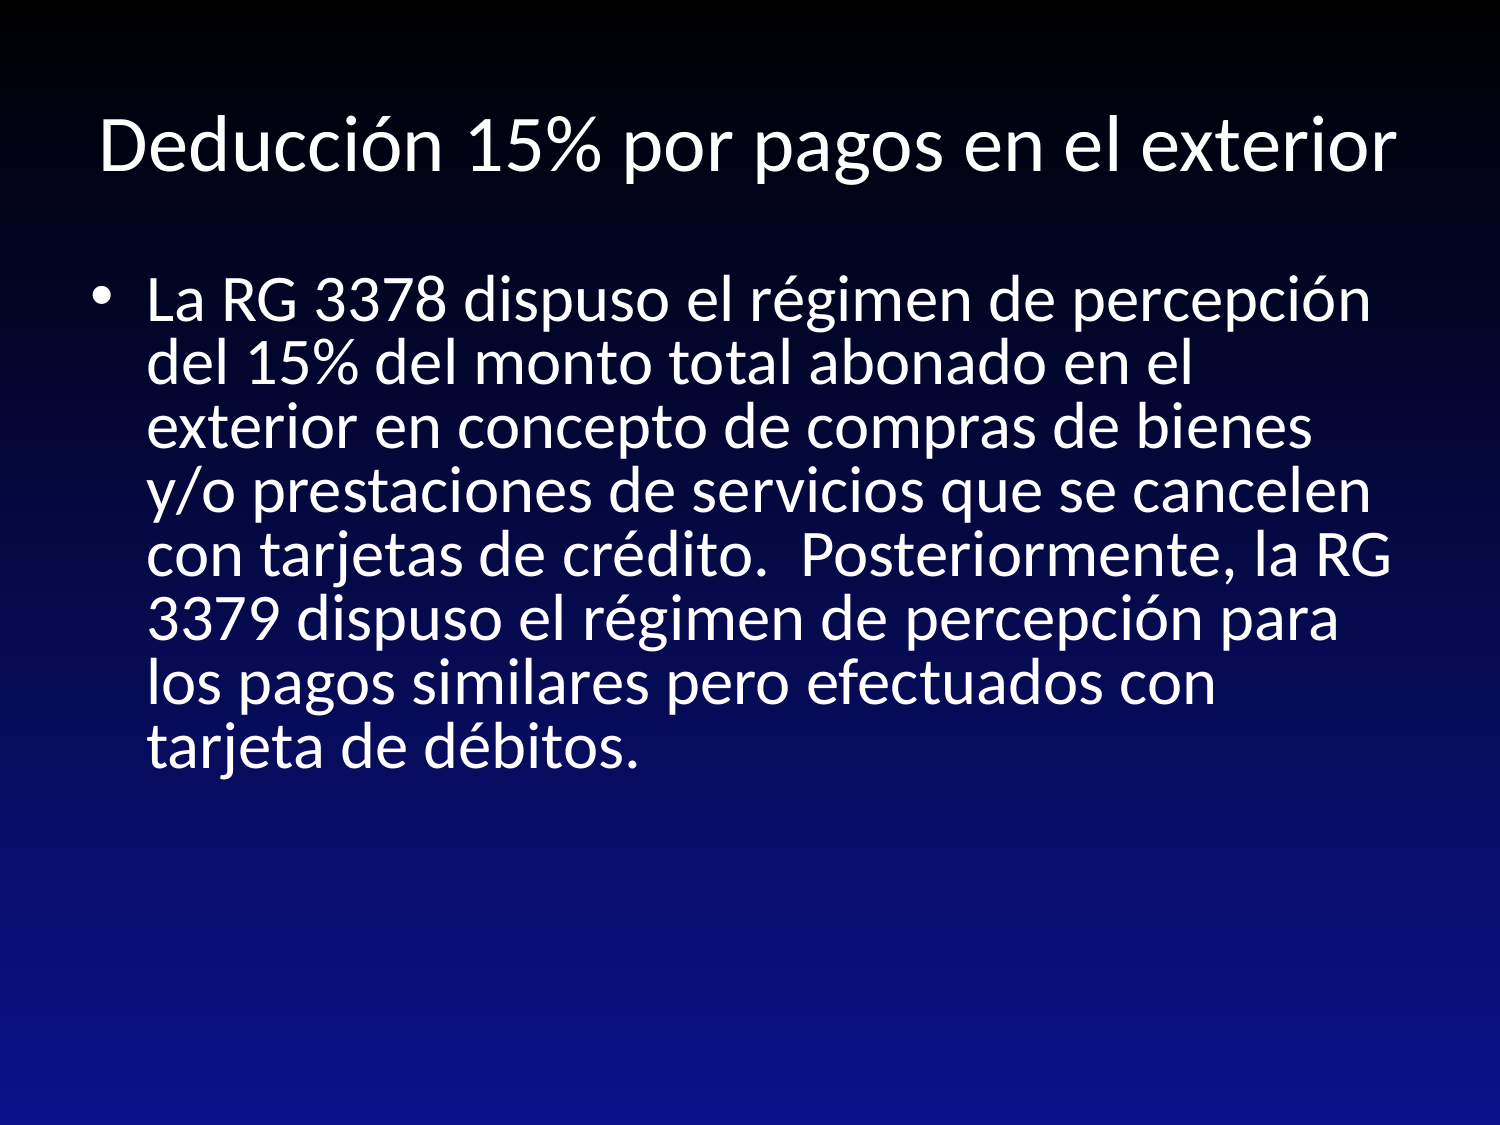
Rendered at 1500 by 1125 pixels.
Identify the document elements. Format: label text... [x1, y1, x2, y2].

title Deducción 15% por pagos en el exterior [74, 44, 1426, 233]
list La RG 3378 dispuso el régimen de percepción del 15% del monto total abonado en el exterior en concepto de compras de bienes y/o prestaciones de servicios que se cancelen con tarjetas de crédito. Posteriormente, la RG 3379 dispuso el régimen de percepción para los pagos similares pero efectuados con tarjeta de débitos. [74, 262, 1426, 1006]
